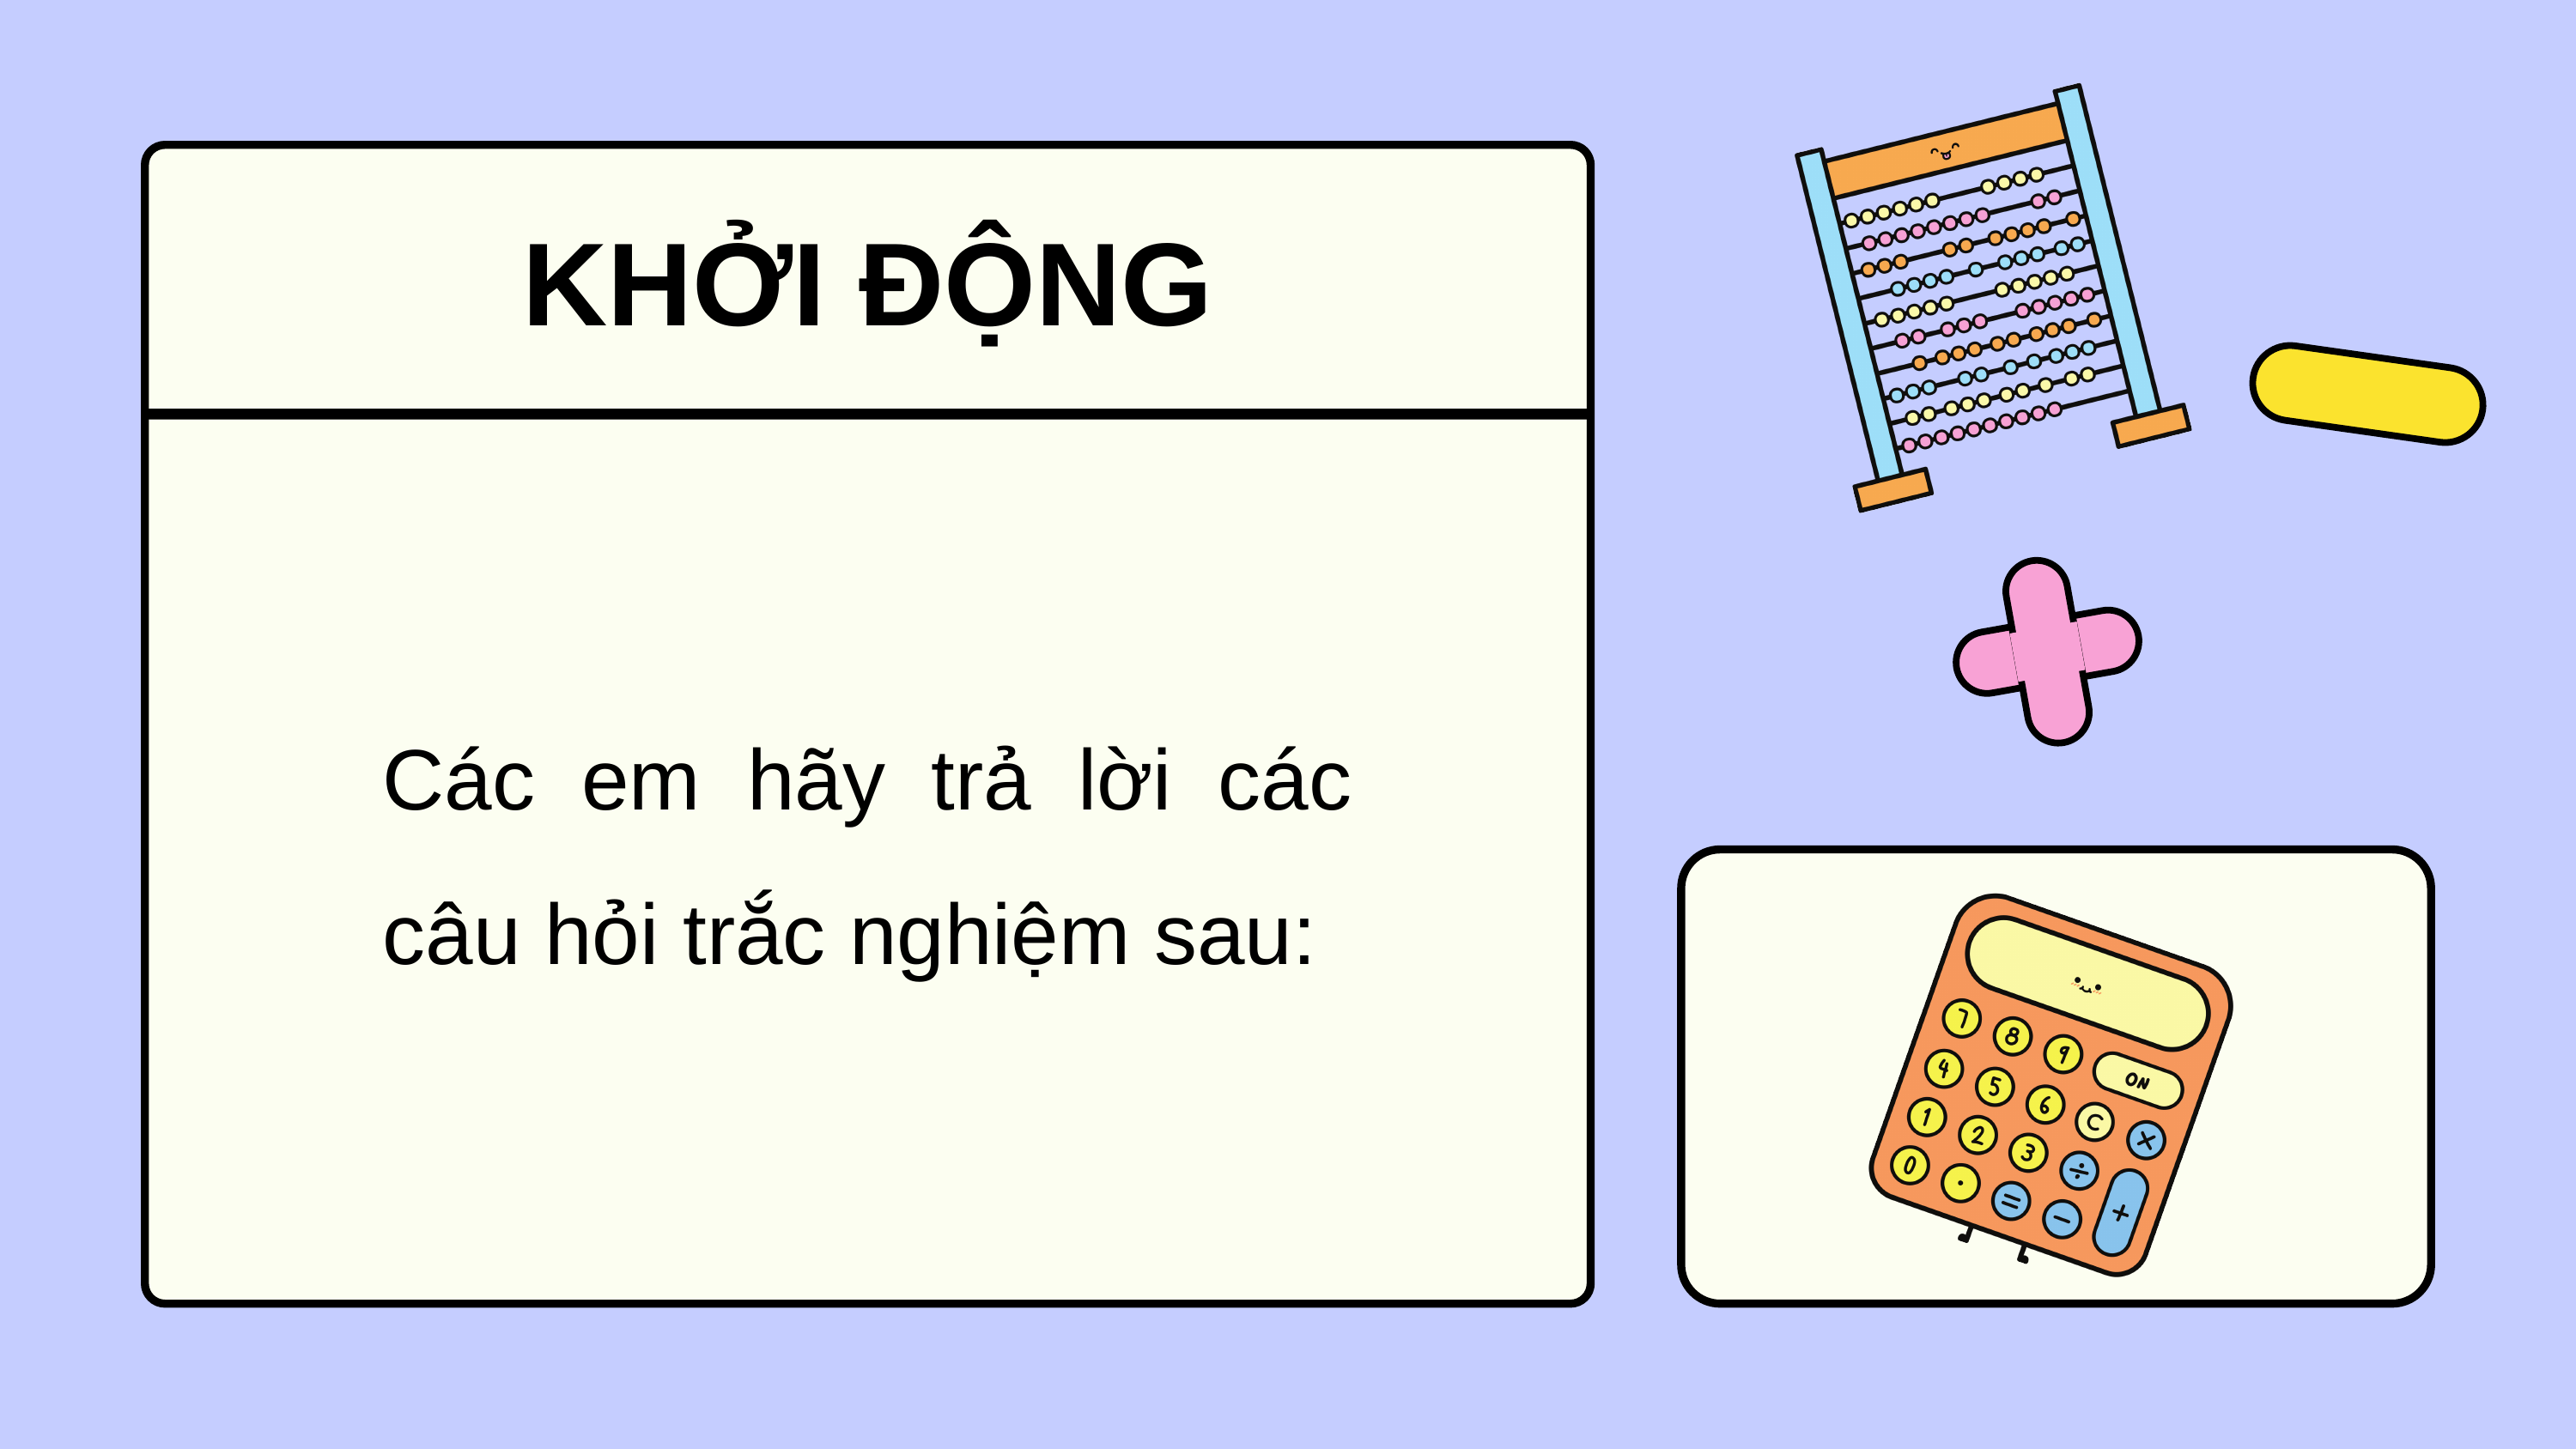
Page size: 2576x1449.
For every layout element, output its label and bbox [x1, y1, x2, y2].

picture [1902, 919, 2196, 1262]
text_box [144, 144, 1591, 1304]
text_box [2251, 356, 2484, 433]
text_box [1680, 849, 2432, 1304]
text_box [1951, 555, 2144, 749]
picture [1771, 77, 2191, 512]
